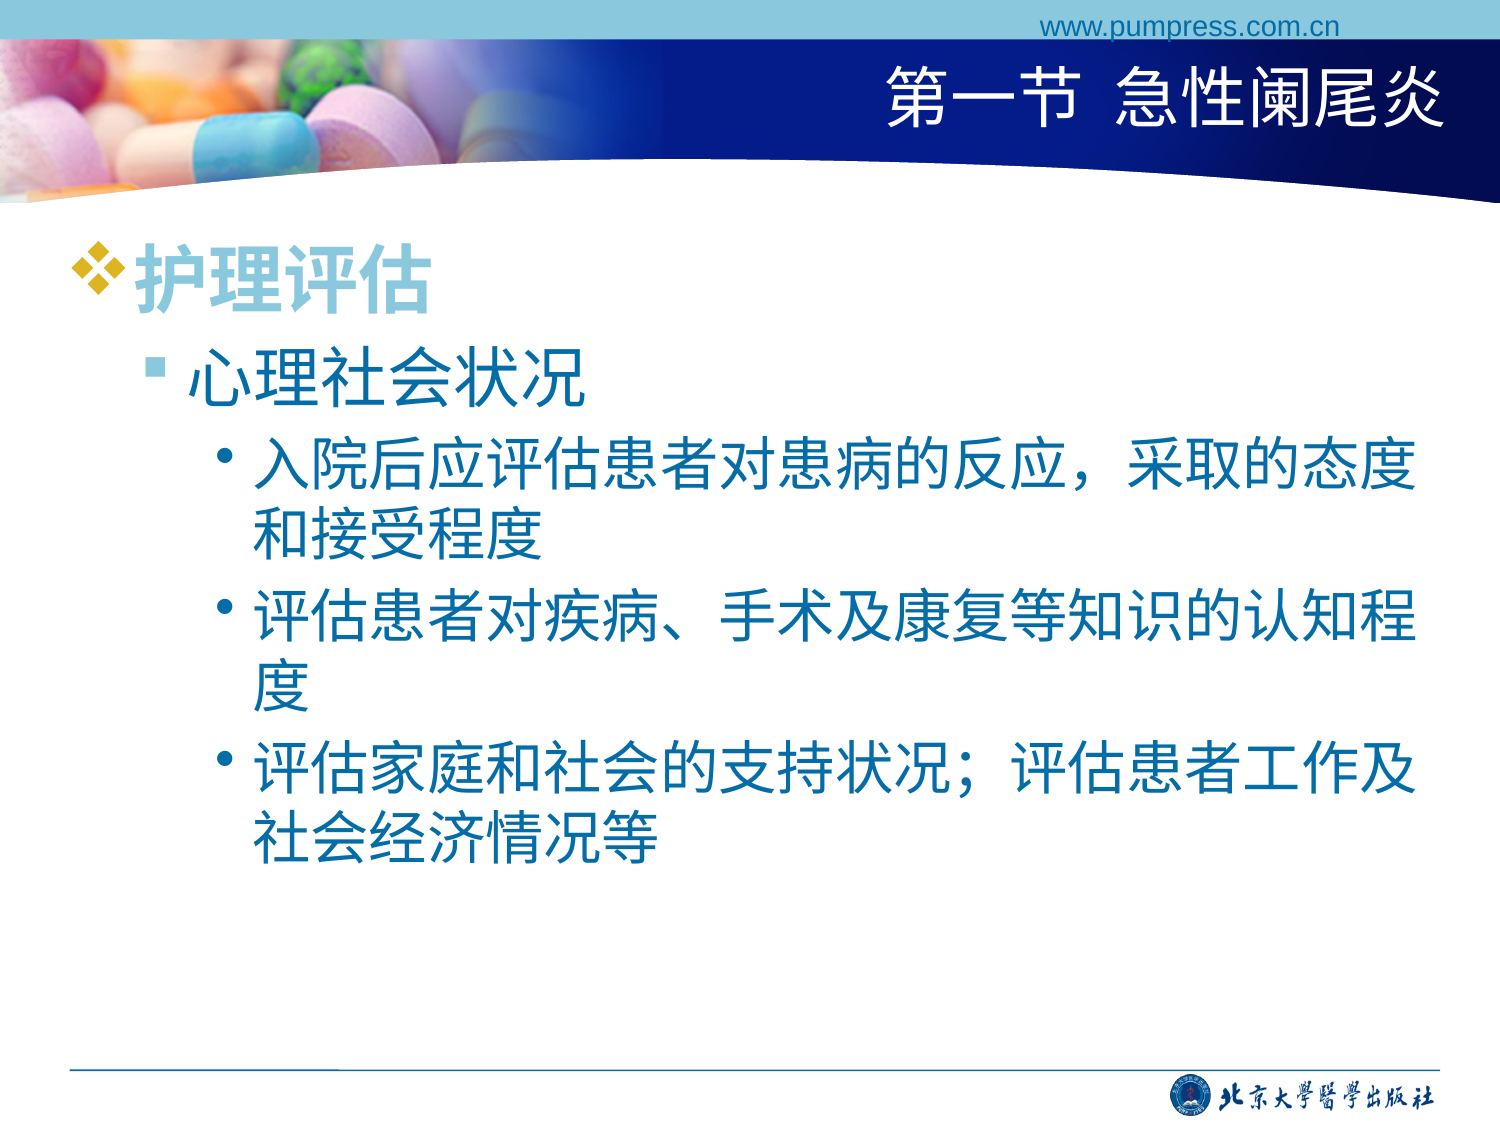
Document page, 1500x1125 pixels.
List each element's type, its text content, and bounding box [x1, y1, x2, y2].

slide_number www.pumpress.com.cn [1025, 0, 1463, 38]
list 护理评估 心理社会状况 入院后应评估患者对患病的反应，采取的态度和接受程度 评估患者对疾病、手术及康复等知识的认知程度 评估家庭和社会的支持状况；评估患者工作及社会经济情况等 [49, 224, 1463, 1026]
title 第一节 急性阑尾炎 [137, 49, 1463, 143]
picture [0, 40, 1500, 203]
picture [1170, 1074, 1436, 1118]
